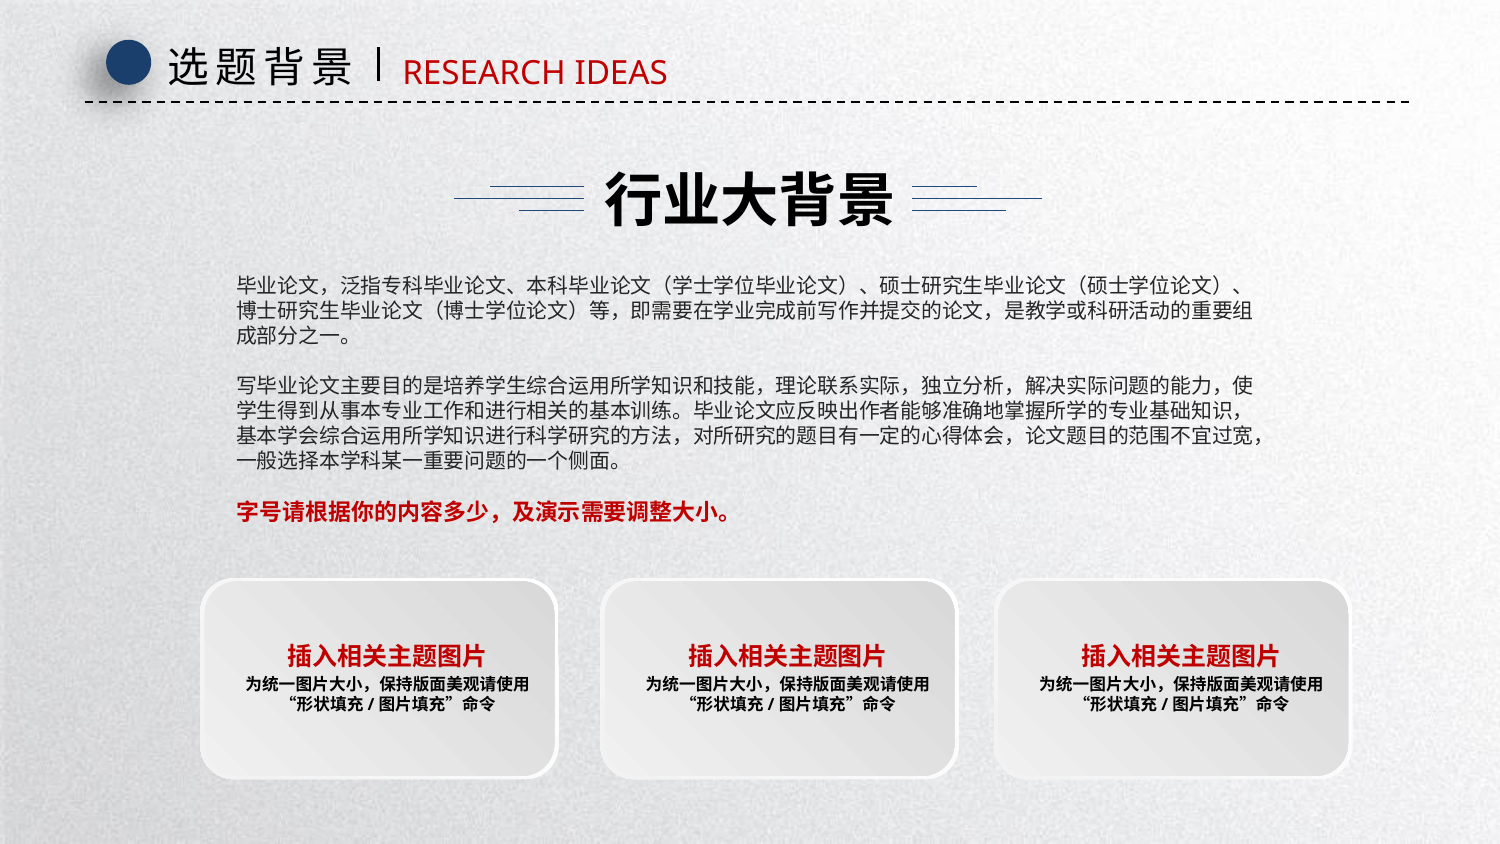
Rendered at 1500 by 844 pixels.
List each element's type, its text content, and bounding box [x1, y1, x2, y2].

text_box 选题背景 [153, 33, 369, 99]
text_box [993, 577, 1353, 780]
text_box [600, 577, 960, 780]
text_box 毕业论文，泛指专科毕业论文、本科毕业论文（学士学位毕业论文）、硕士研究生毕业论文（硕士学位论文）、博士研究生毕业论文（博士学位论文）等，即需要在学业完成前写作并提交的论文，是教学或科研活动的重要组成部分之一。 写毕业论文主要目的是培养学生综合运用所学知识和技能，理论联系实际，独立分析，解决实际问题的能力，使学生得到从事本专业工作和进行相关的基本训练。毕业论文应反映出作者能够准确地掌握所学的专业基础知识，基本学会综合运用所学知识进行科学研究的方法，对所研究的题目有一定的心得体会，论文题目的范围不宜过宽，一般选择本学科某一重要问题的一个侧面。 字号请根据你的内容多少，及演示需要调整大小。 [236, 273, 1264, 526]
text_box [199, 577, 559, 780]
text_box 行业大背景 [560, 218, 940, 234]
text_box RESEARCH IDEAS [387, 43, 684, 99]
text_box [104, 37, 153, 87]
picture [0, 0, 1500, 844]
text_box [454, 186, 1042, 211]
text_box 行业大背景 [560, 163, 940, 185]
